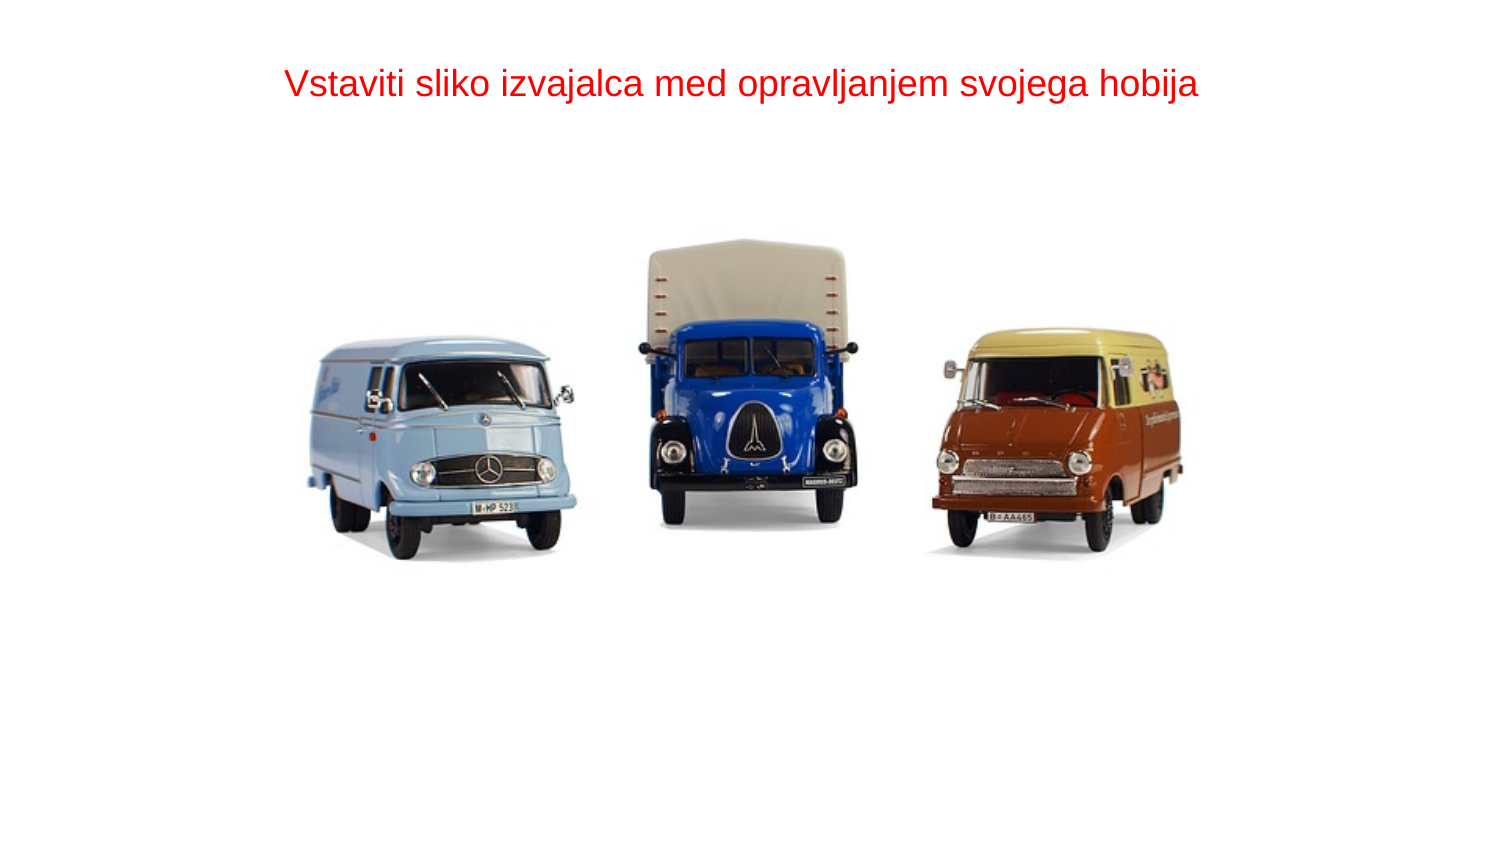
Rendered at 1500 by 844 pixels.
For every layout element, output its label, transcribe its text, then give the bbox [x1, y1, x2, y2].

picture [249, 222, 1251, 622]
list Vstaviti sliko izvajalca med opravljanjem svojega hobija [269, 36, 1231, 94]
